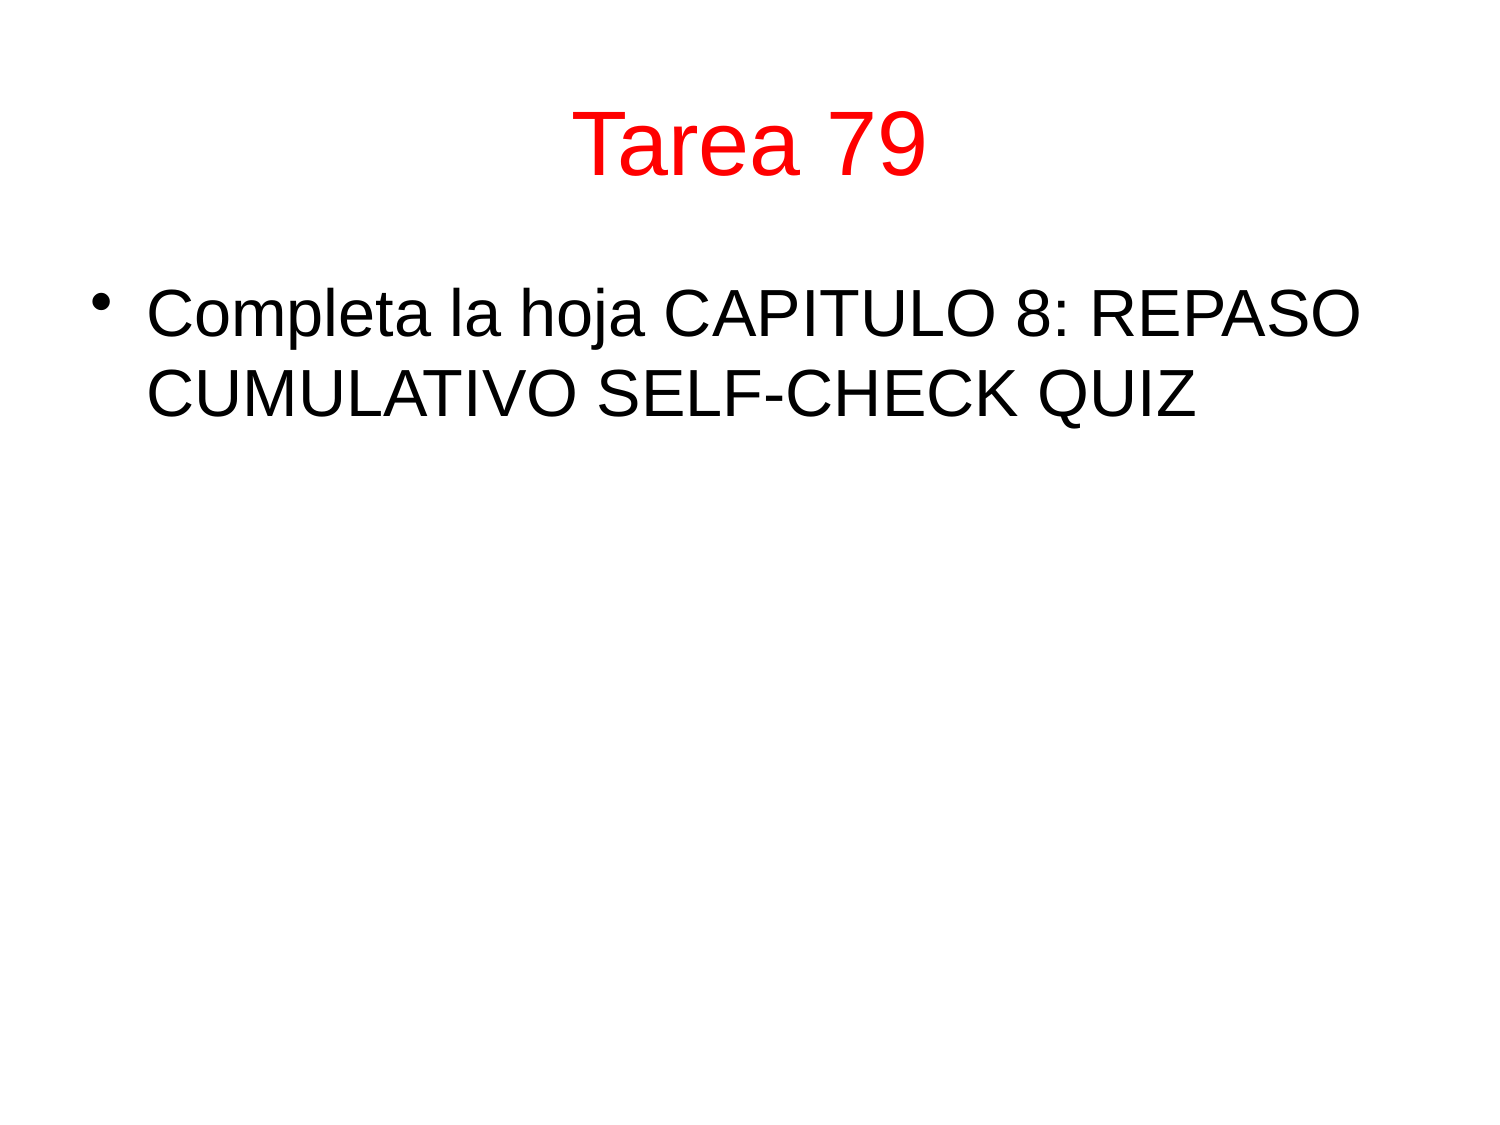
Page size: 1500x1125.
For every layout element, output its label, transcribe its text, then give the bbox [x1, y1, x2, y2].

list Completa la hoja CAPITULO 8: REPASO CUMULATIVO SELF-CHECK QUIZ [75, 262, 1425, 1005]
title Tarea 79 [75, 45, 1425, 233]
